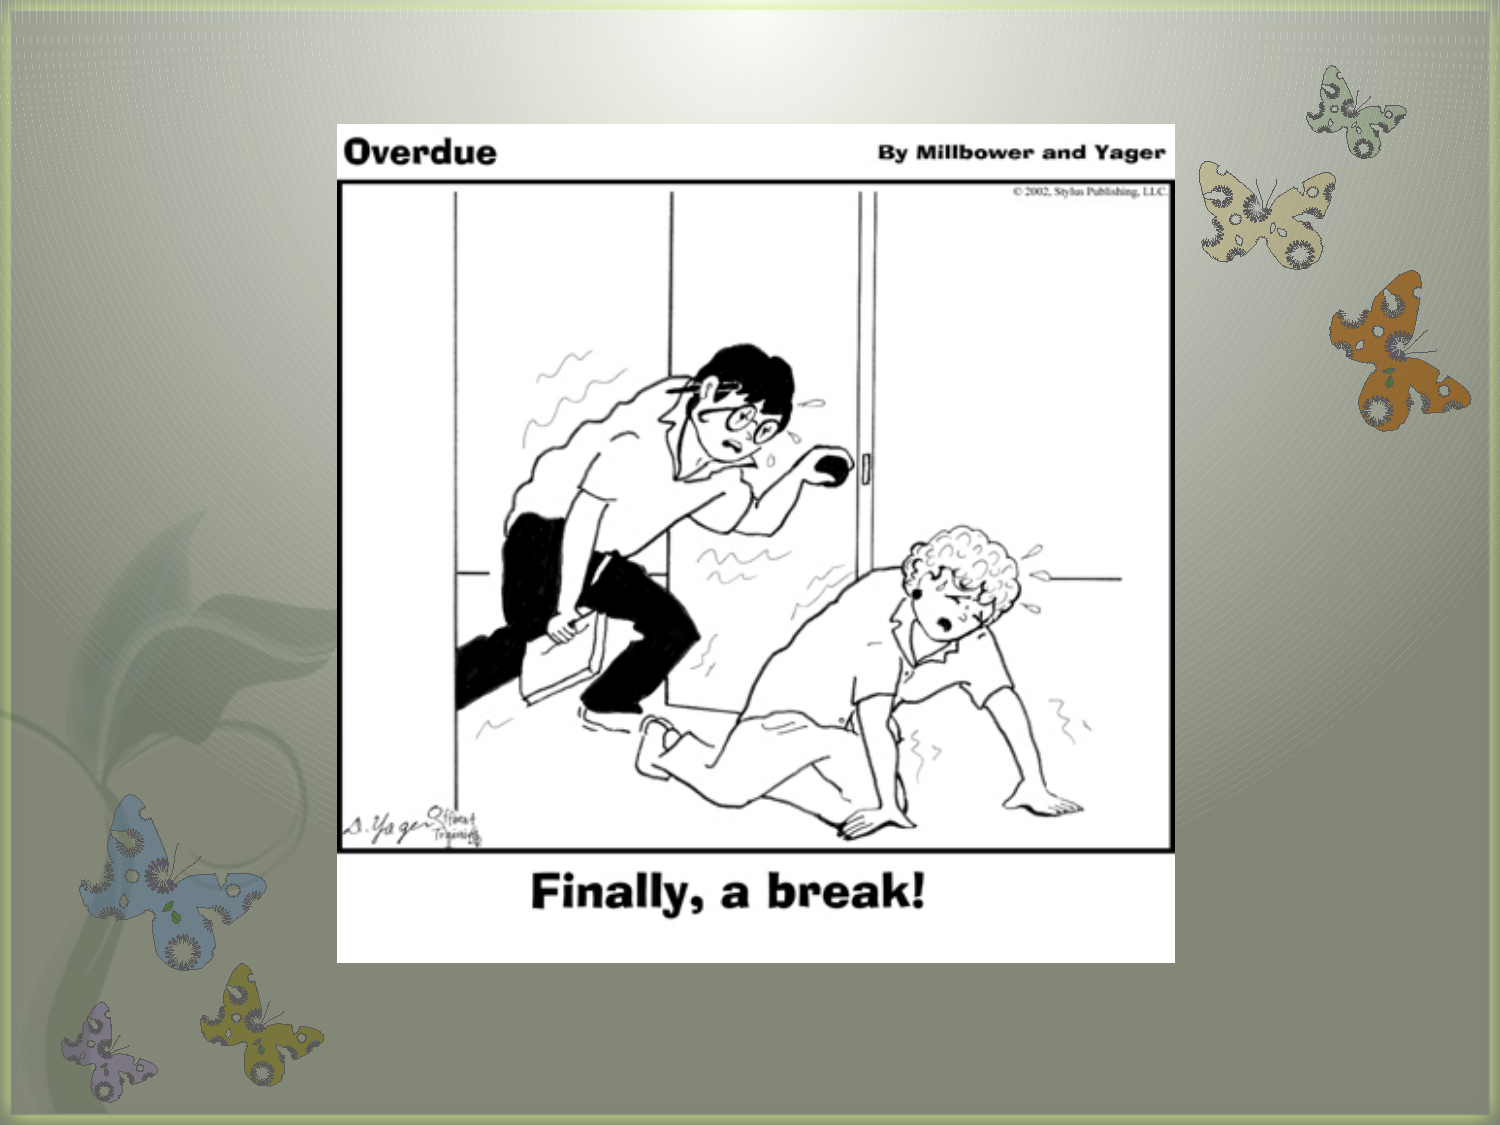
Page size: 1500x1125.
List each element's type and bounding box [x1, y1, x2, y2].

list [337, 124, 1176, 963]
picture [0, 474, 402, 1113]
